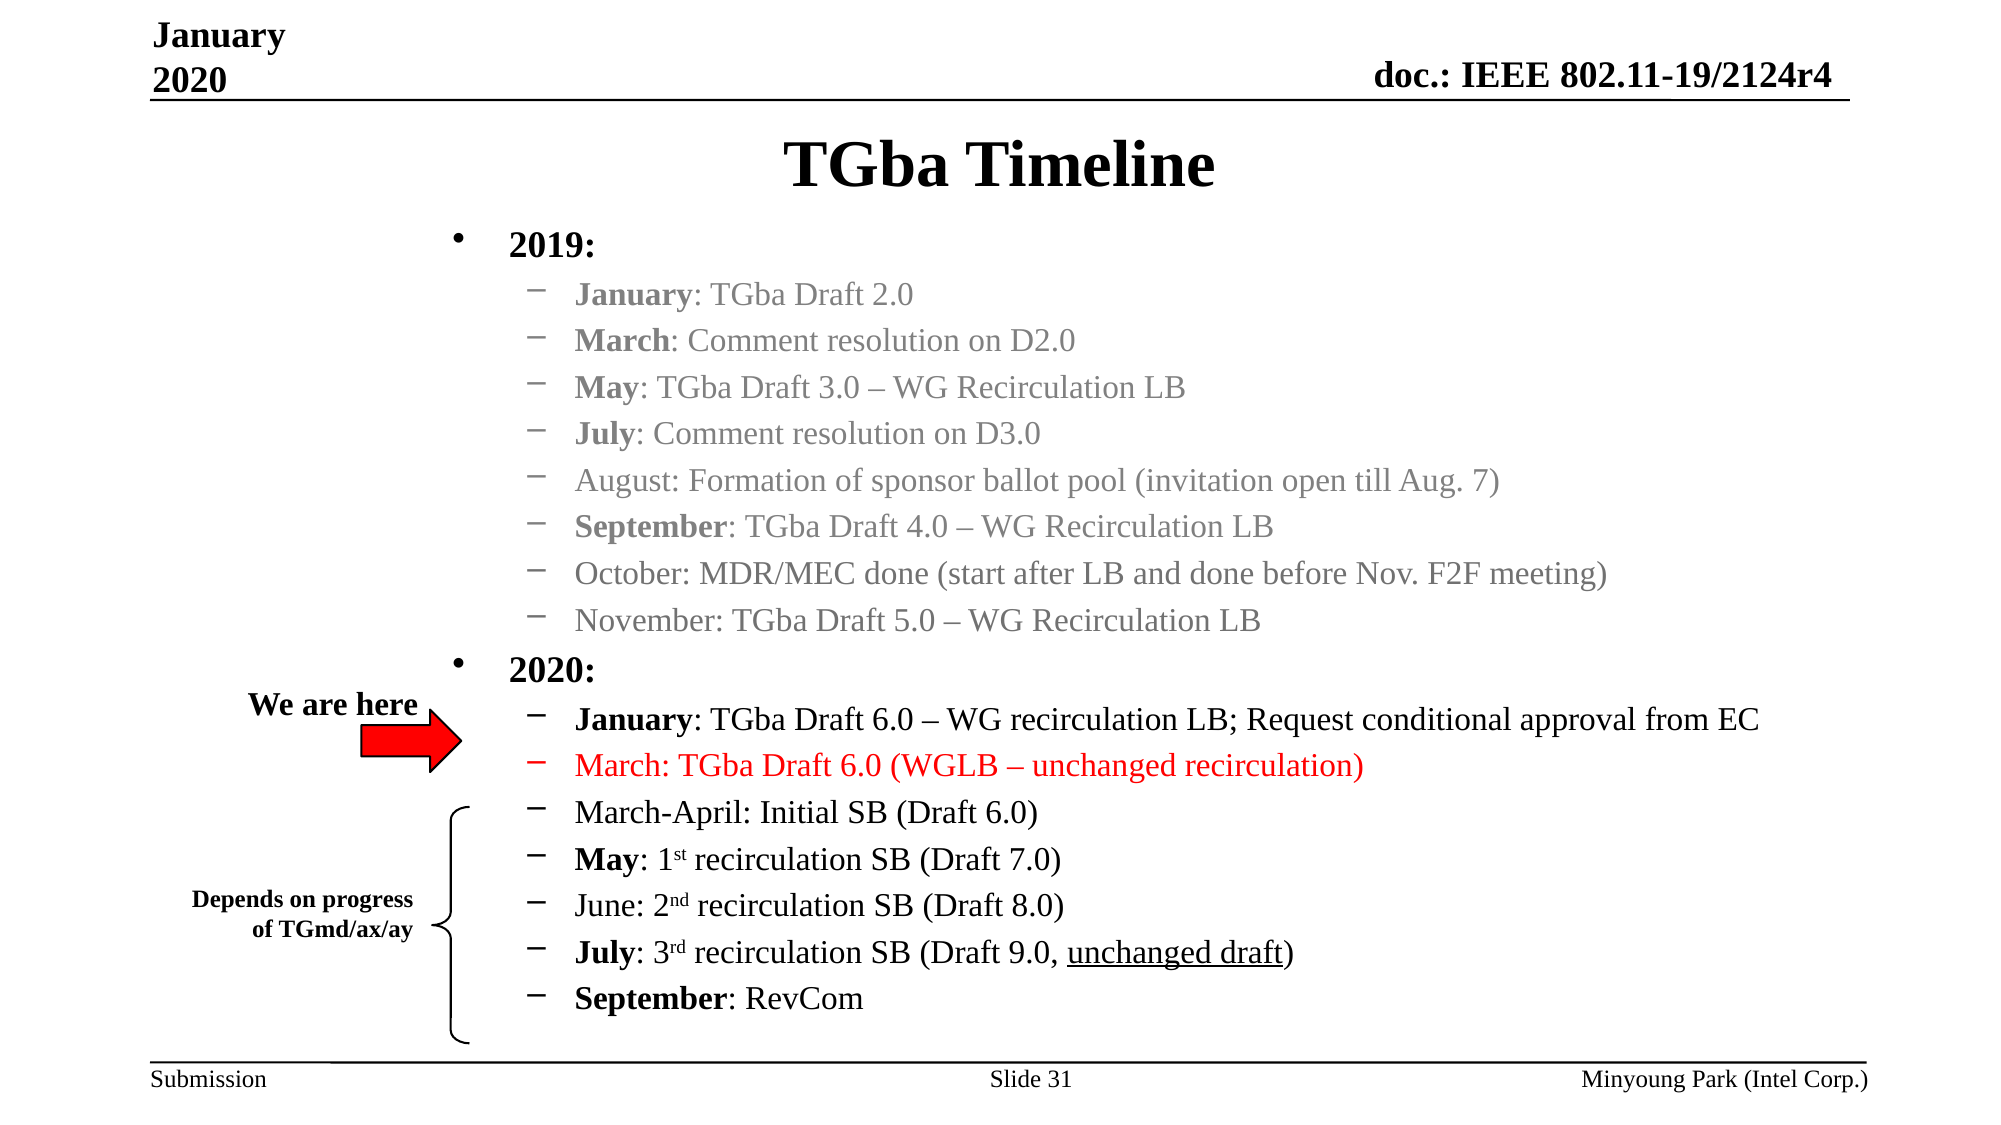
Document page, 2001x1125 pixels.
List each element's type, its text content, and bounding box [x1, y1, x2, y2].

slide_number Slide 31 [989, 1061, 1074, 1093]
title TGba Timeline [150, 112, 1850, 288]
text_box Depends on progress of TGmd/ax/ay [176, 874, 429, 950]
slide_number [152, 54, 347, 101]
text_box [432, 806, 470, 1044]
list 2019: January: TGba Draft 2.0 March: Comment resolution on D2.0 May: TGba Draft 3.0 – WG Recirculation LB July: Comment resolution on D3.0 August: Formation of sponsor ballot pool (invitation open till Aug. 7) September: TGba Draft 4.0 – WG Recirculation LB October: MDR/MEC done (start after LB and done before Nov. F2F meeting) November: TGba Draft 5.0 – WG Recirculation LB 2020: January: TGba Draft 6.0 – WG recirculation LB; Request conditional approval from EC March: TGba Draft 6.0 (WGLB – unchanged recirculation) March-April: Initial SB (Draft 6.0) May: 1st recirculation SB (Draft 7.0) June: 2nd recirculation SB (Draft 8.0) July: 3rd recirculation SB (Draft 9.0, unchanged draft) September: RevCom [437, 212, 1900, 1063]
footer Minyoung Park (Intel Corp.) [1266, 1061, 1869, 1093]
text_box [231, 674, 462, 773]
